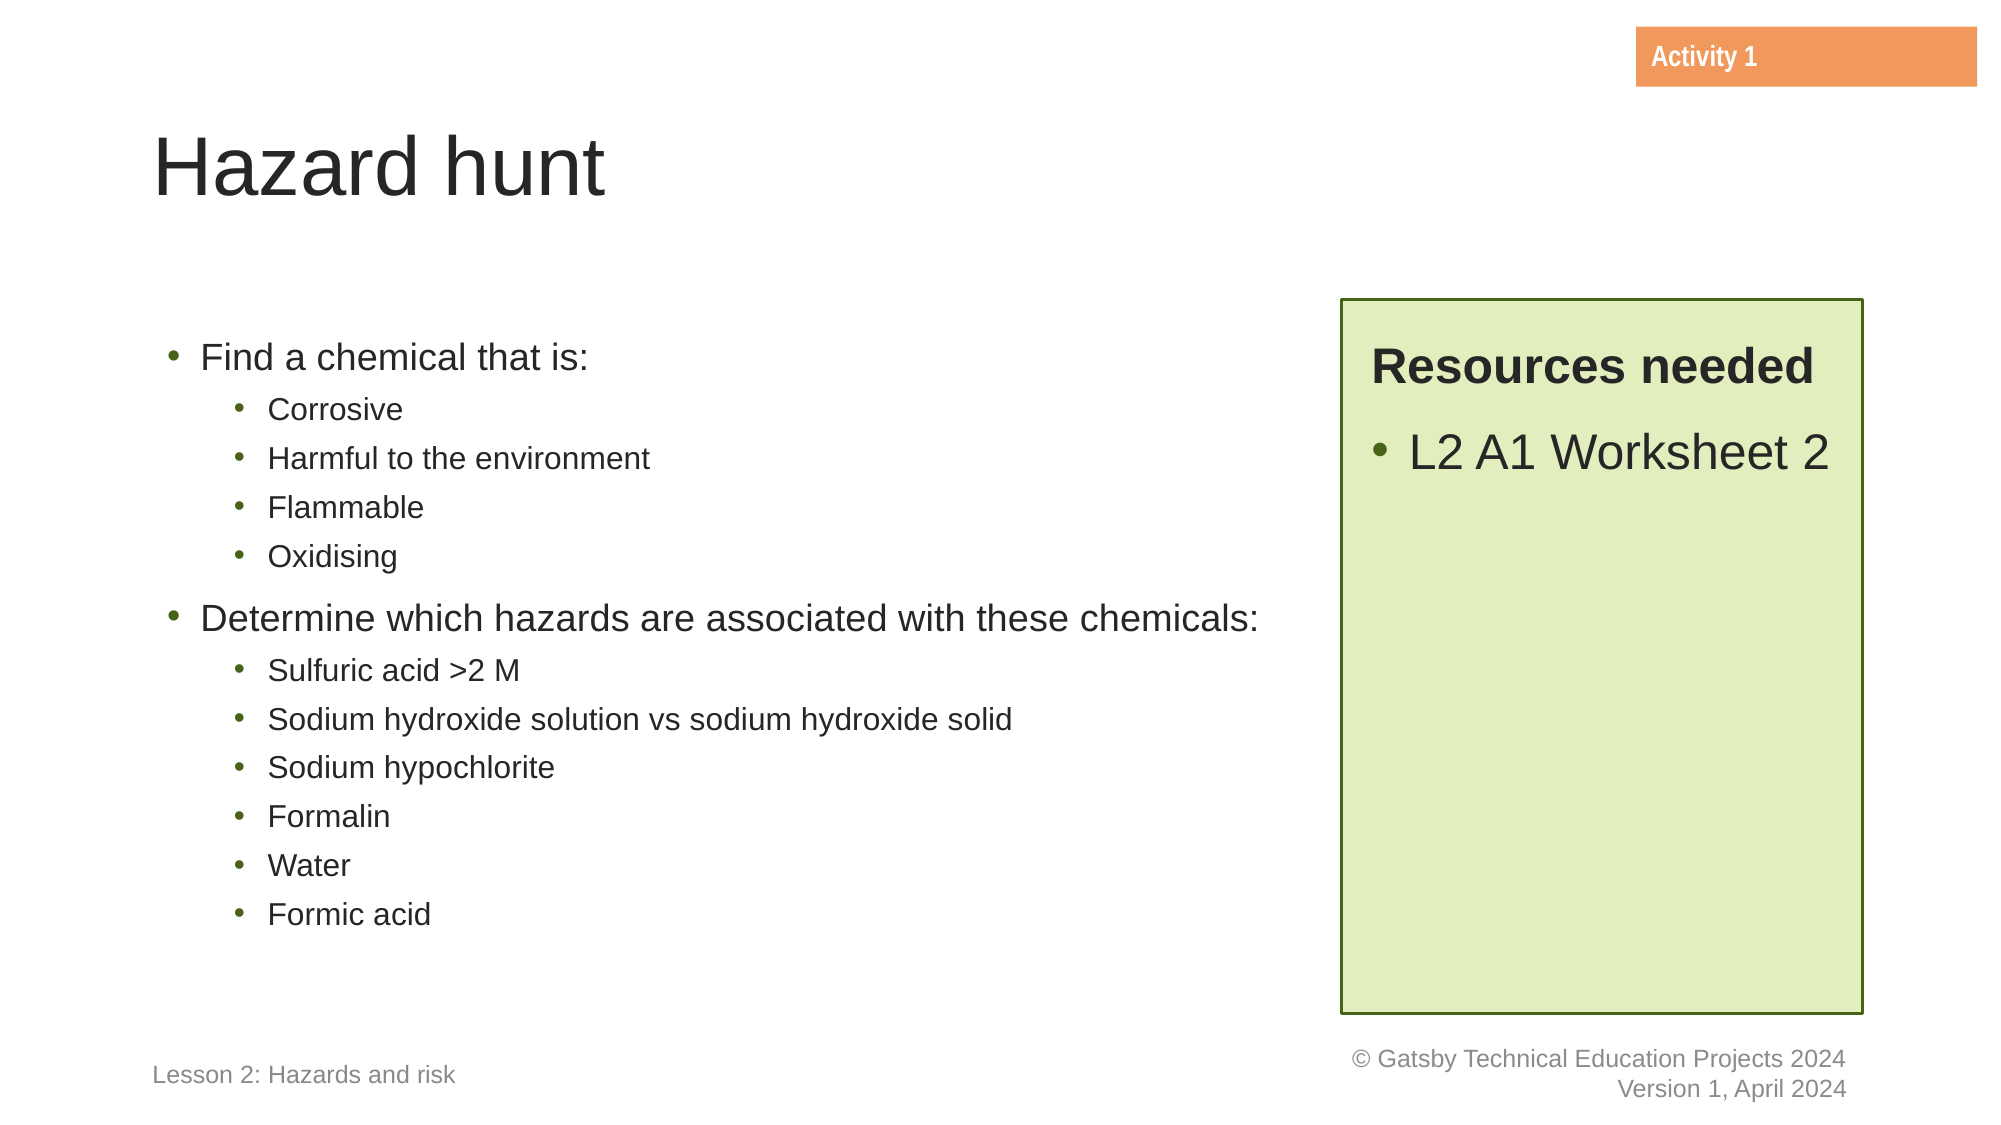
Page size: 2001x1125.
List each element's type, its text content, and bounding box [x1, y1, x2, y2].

list Lesson 2: Hazards and risk [137, 1042, 829, 1103]
list Activity 1 [1636, 26, 1978, 87]
title Hazard hunt [137, 59, 1863, 278]
list Resources needed L2 A1 Worksheet 2 [1340, 298, 1864, 1015]
list Find a chemical that is: Corrosive Harmful to the environment Flammable Oxidising Determine which hazards are associated with these chemicals: Sulfuric acid >2 M Sodium hydroxide solution vs sodium hydroxide solid Sodium hypochlorite Formalin Water Formic acid [137, 299, 1300, 1014]
